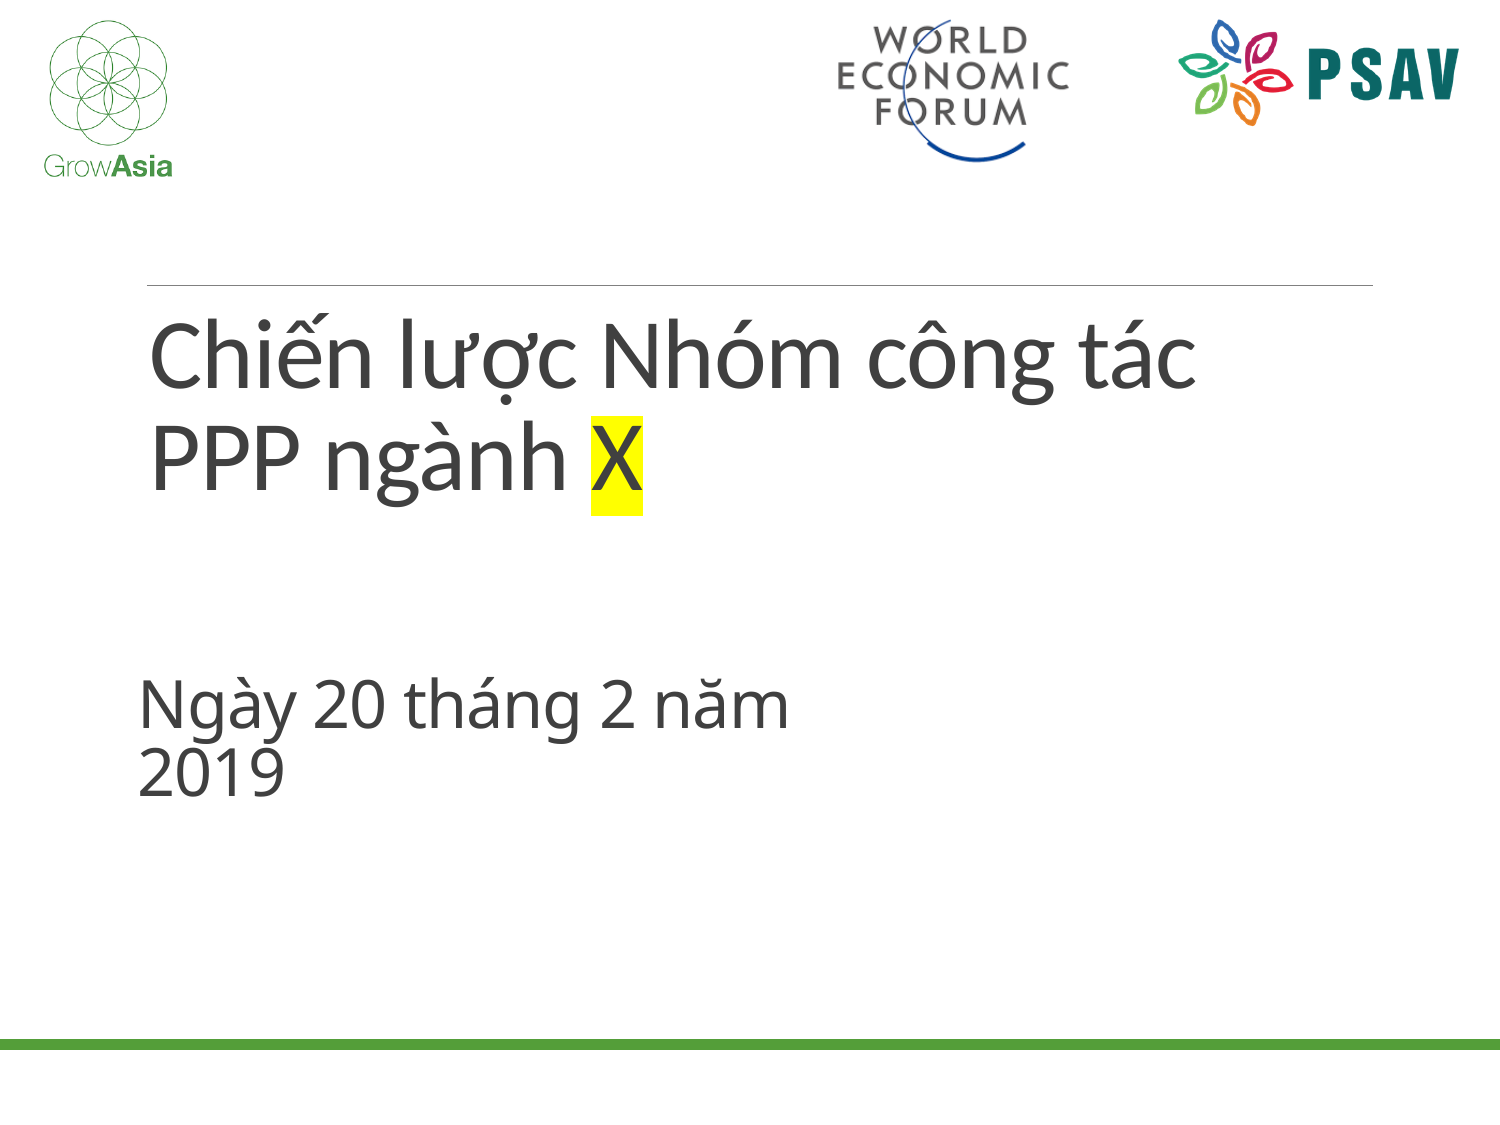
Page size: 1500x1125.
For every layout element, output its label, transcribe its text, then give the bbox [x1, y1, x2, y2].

title Chiến lược Nhóm công tác PPP ngành X [134, 42, 1366, 519]
picture [790, 2, 1118, 180]
picture [1167, 19, 1482, 131]
picture [42, 18, 175, 180]
text_box Ngày 20 tháng 2 năm 2019 [122, 641, 895, 818]
